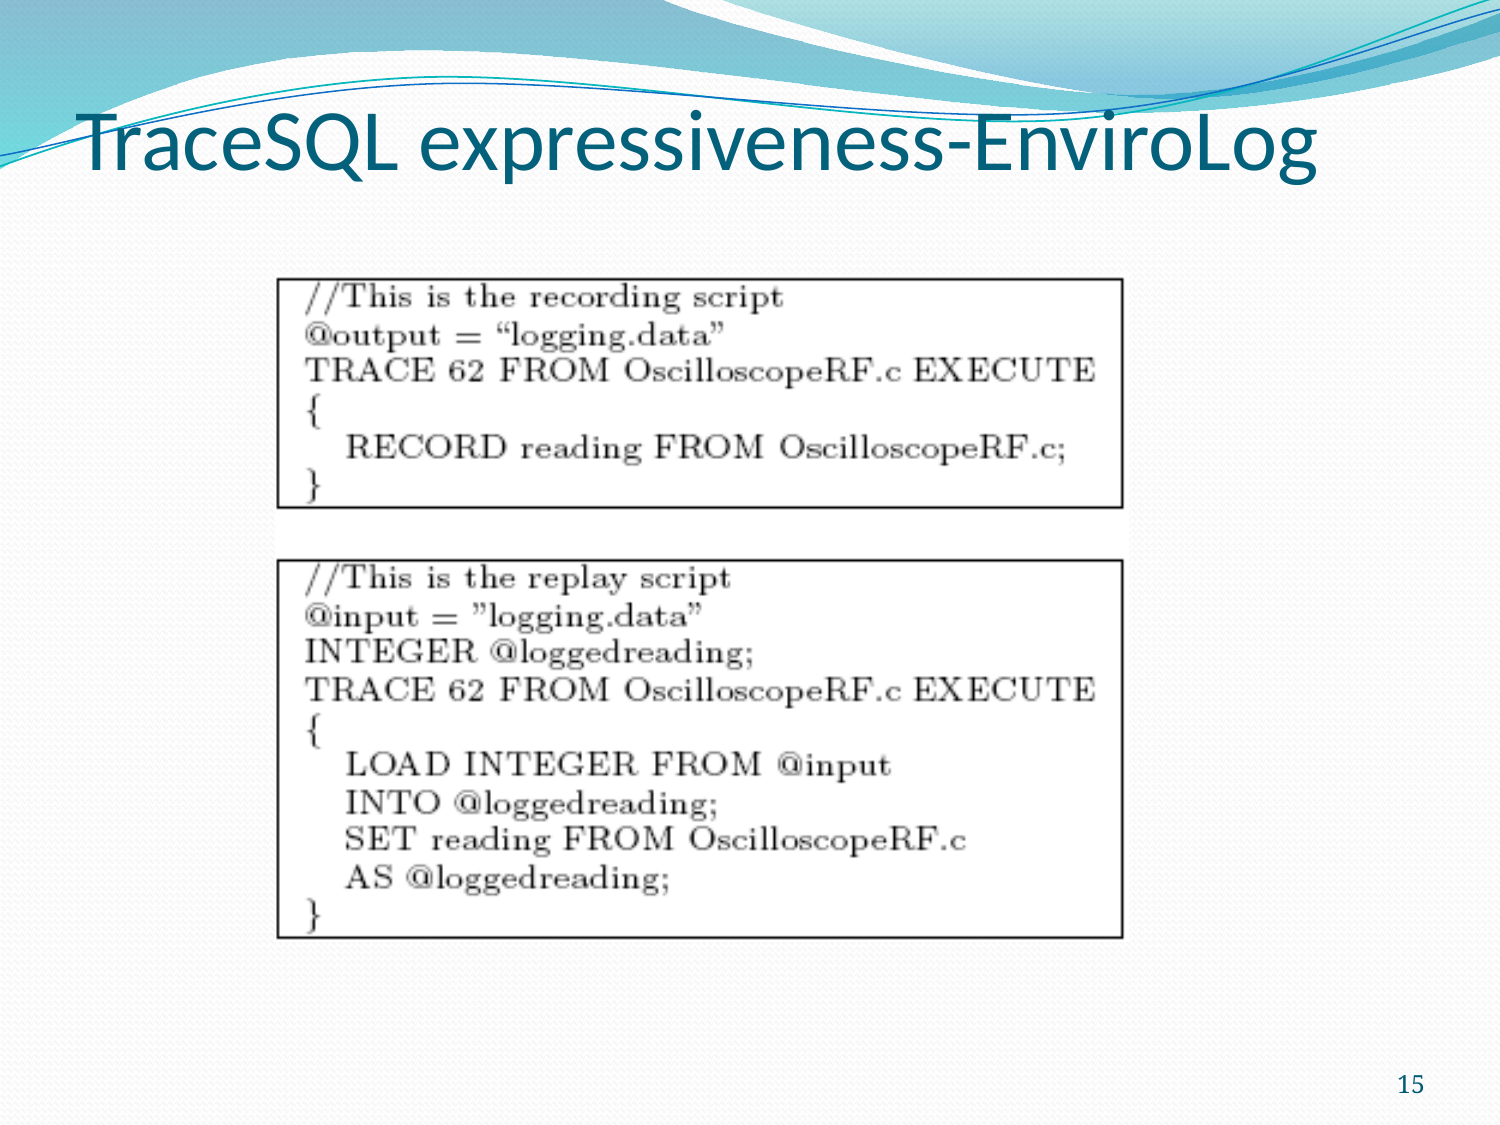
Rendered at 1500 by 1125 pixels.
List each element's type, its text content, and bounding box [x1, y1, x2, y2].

title TraceSQL expressiveness-EnviroLog [75, 0, 1425, 188]
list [274, 274, 1129, 942]
slide_number 15 [1299, 1042, 1425, 1103]
